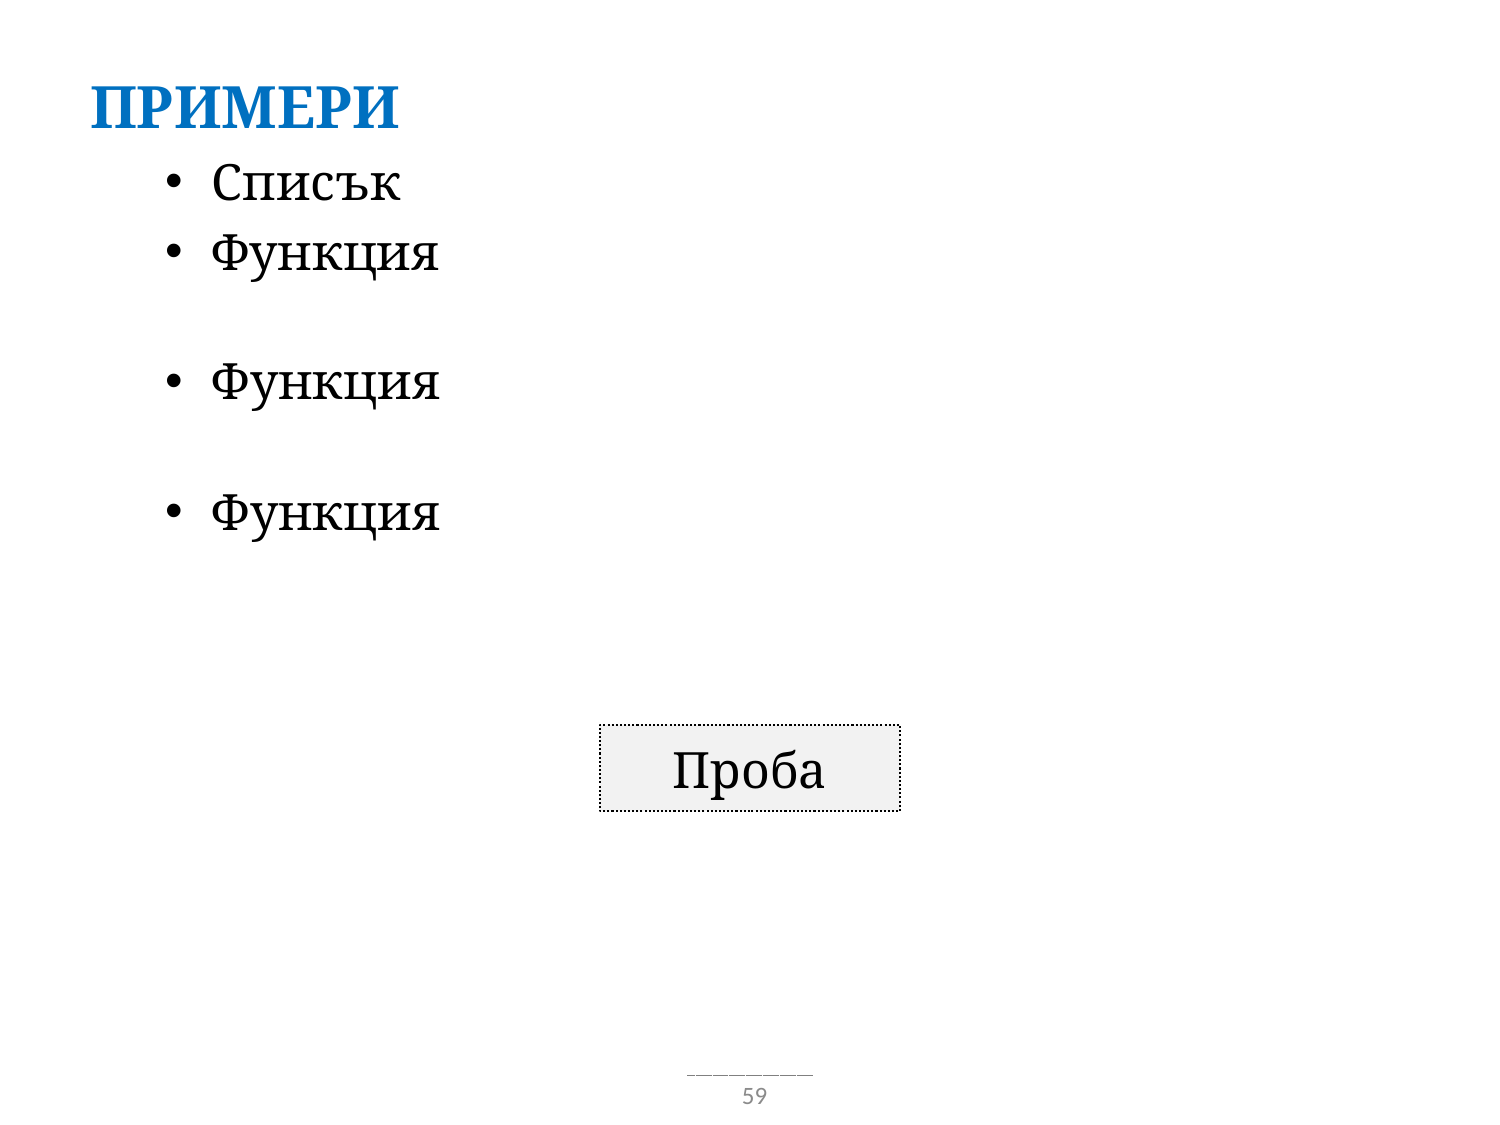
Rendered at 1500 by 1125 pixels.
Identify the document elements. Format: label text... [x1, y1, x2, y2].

text_box Проба [598, 723, 902, 813]
slide_number 59 [579, 1065, 930, 1125]
